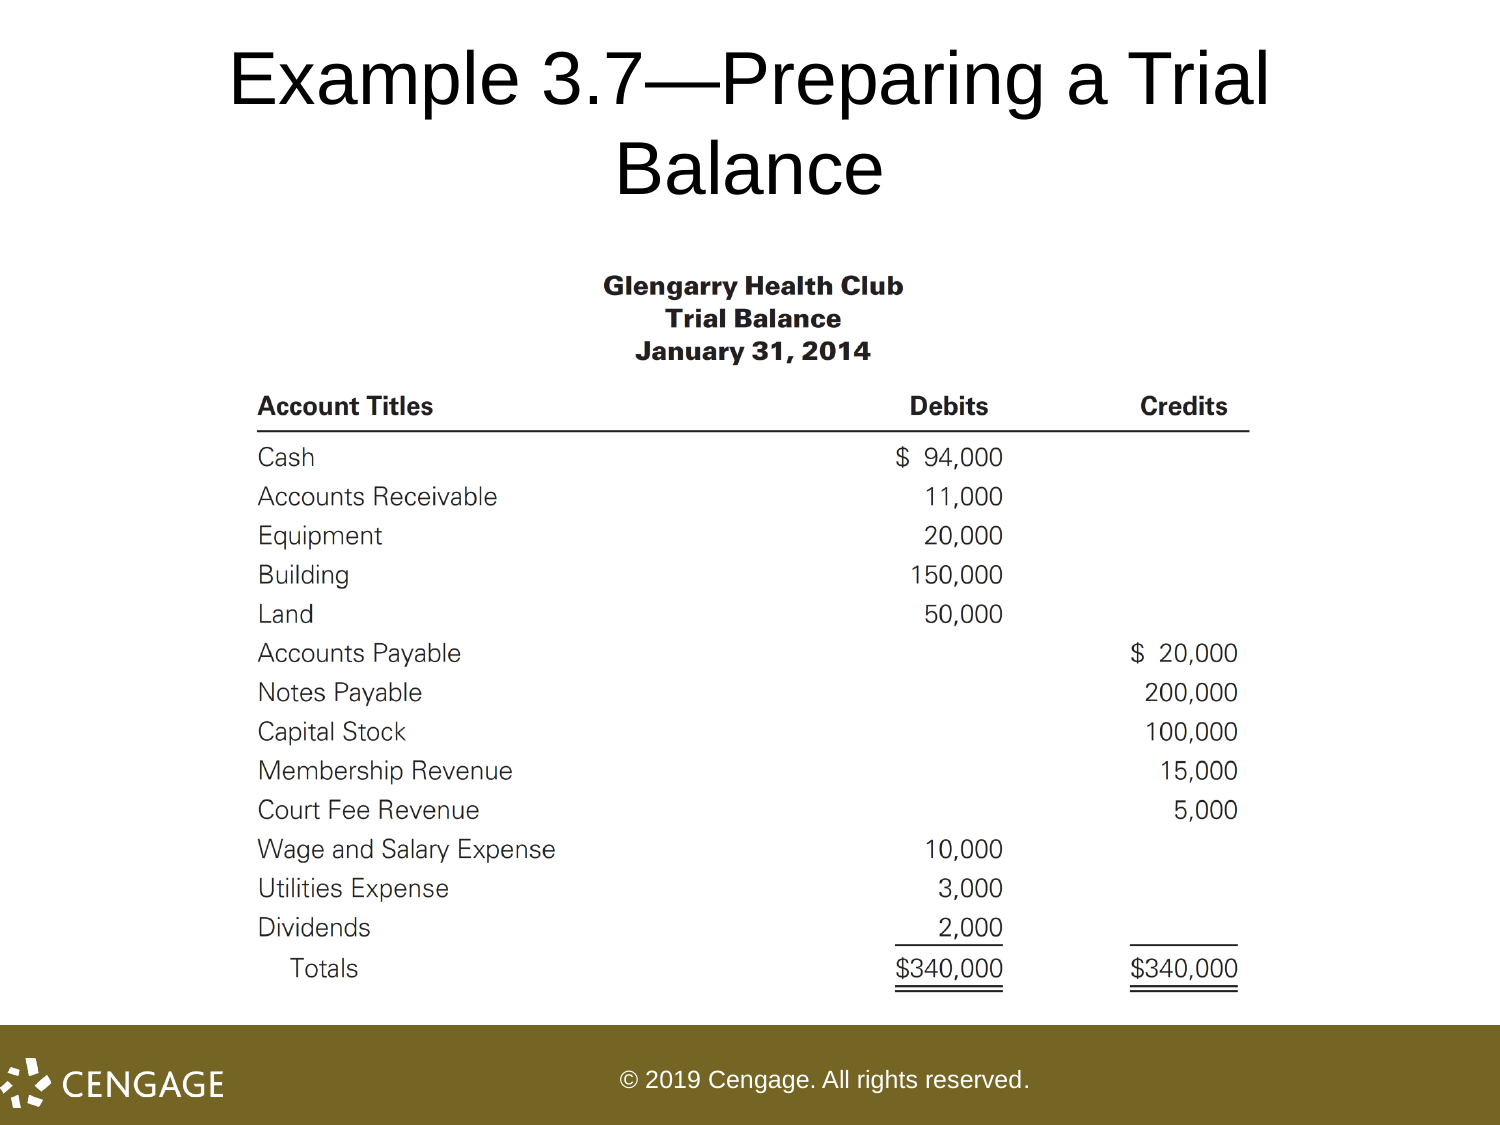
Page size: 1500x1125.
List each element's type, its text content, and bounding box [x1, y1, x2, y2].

title Example 3.7—Preparing a Trial Balance [91, 36, 1410, 202]
picture [0, 1058, 223, 1108]
picture [215, 268, 1298, 1001]
